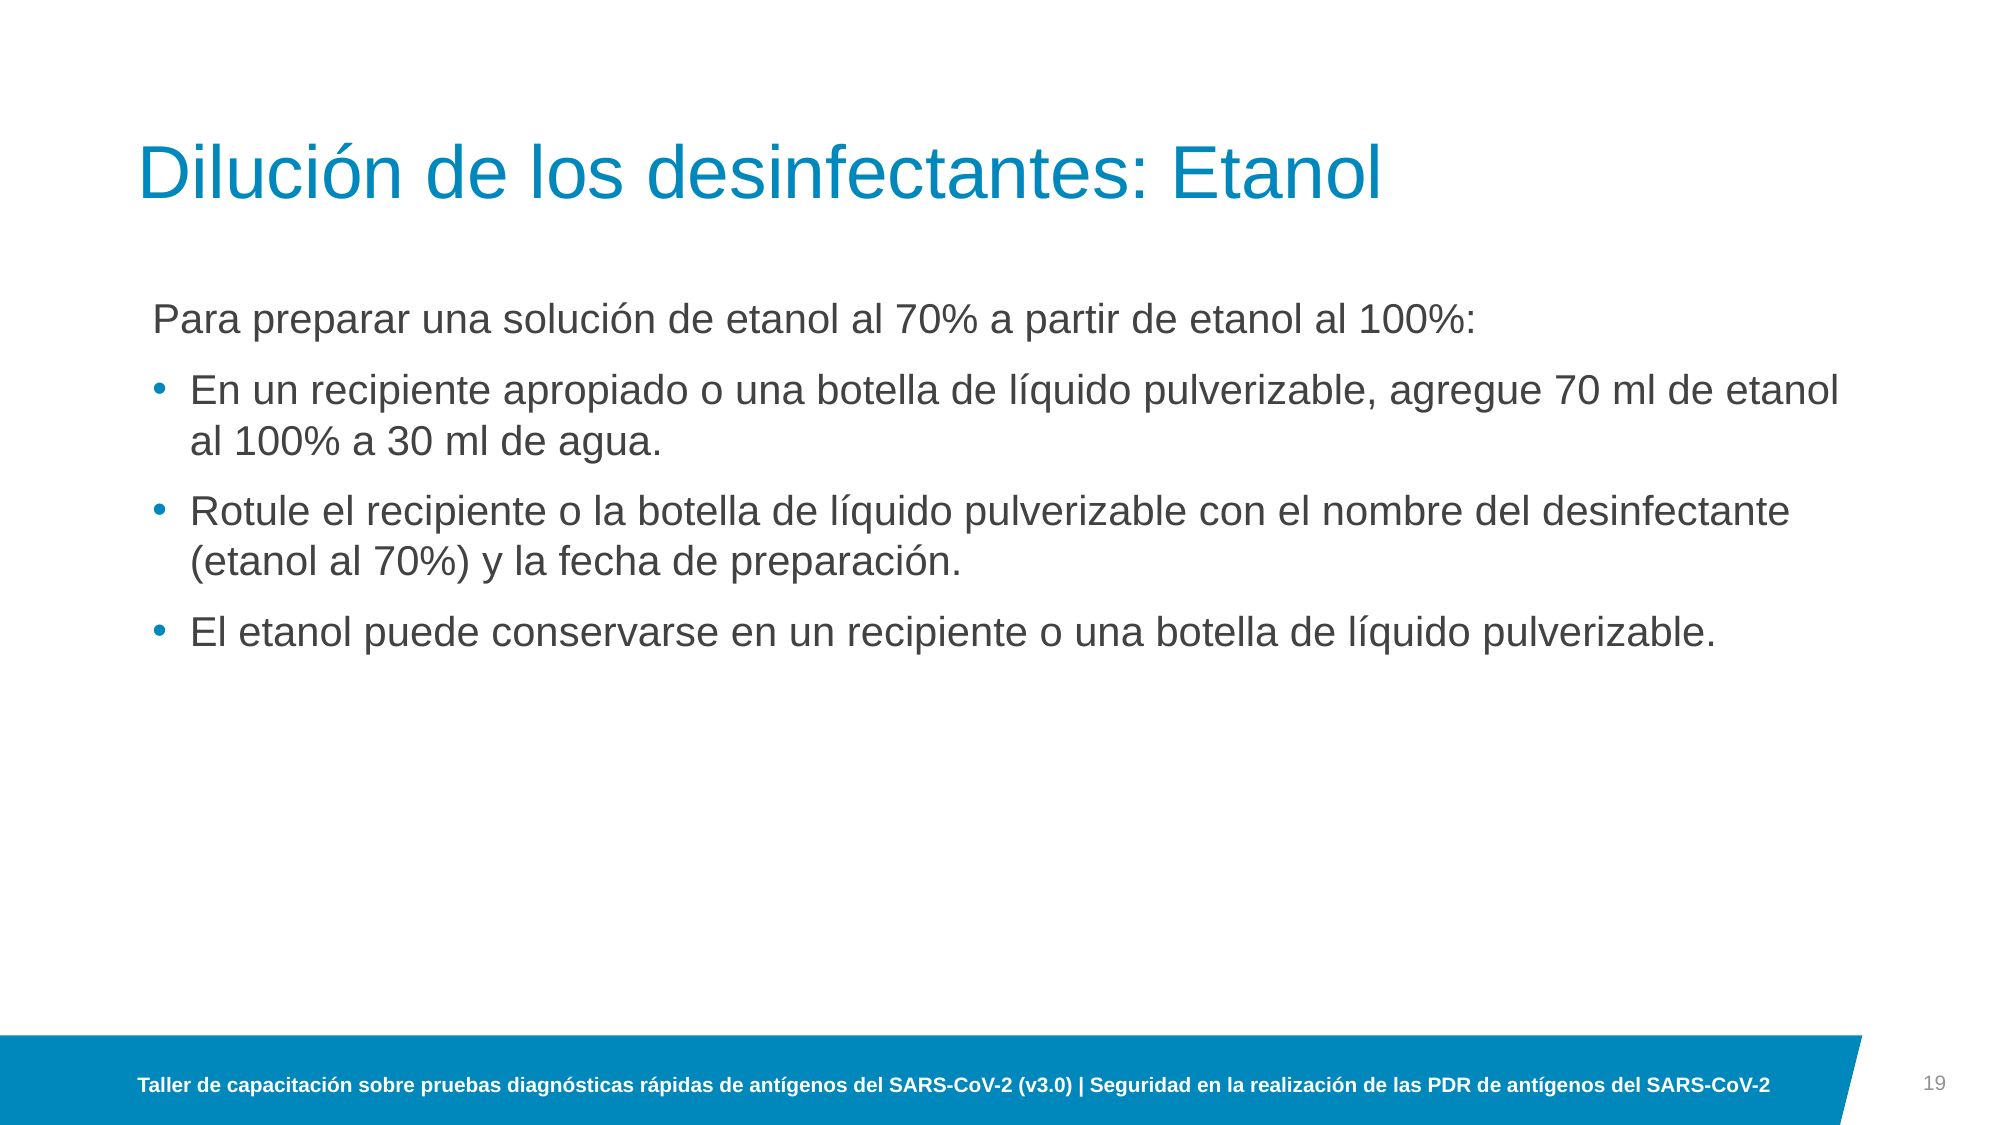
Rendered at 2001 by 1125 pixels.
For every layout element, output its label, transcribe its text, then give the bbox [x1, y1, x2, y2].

footer Taller de capacitación sobre pruebas diagnósticas rápidas de antígenos del SARS-CoV-2 (v3.0) | Seguridad en la realización de las PDR de antígenos del SARS-CoV-2 [137, 1042, 1805, 1125]
list Para preparar una solución de etanol al 70% a partir de etanol al 100%: En un recipiente apropiado o una botella de líquido pulverizable, agregue 70 ml de etanol al 100% a 30 ml de agua. Rotule el recipiente o la botella de líquido pulverizable con el nombre del desinfectante (etanol al 70%) y la fecha de preparación. El etanol puede conservarse en un recipiente o una botella de líquido pulverizable. [137, 284, 1863, 1014]
slide_number 19 [1862, 1035, 1947, 1125]
title Dilución de los desinfectantes: Etanol [137, 59, 1863, 215]
